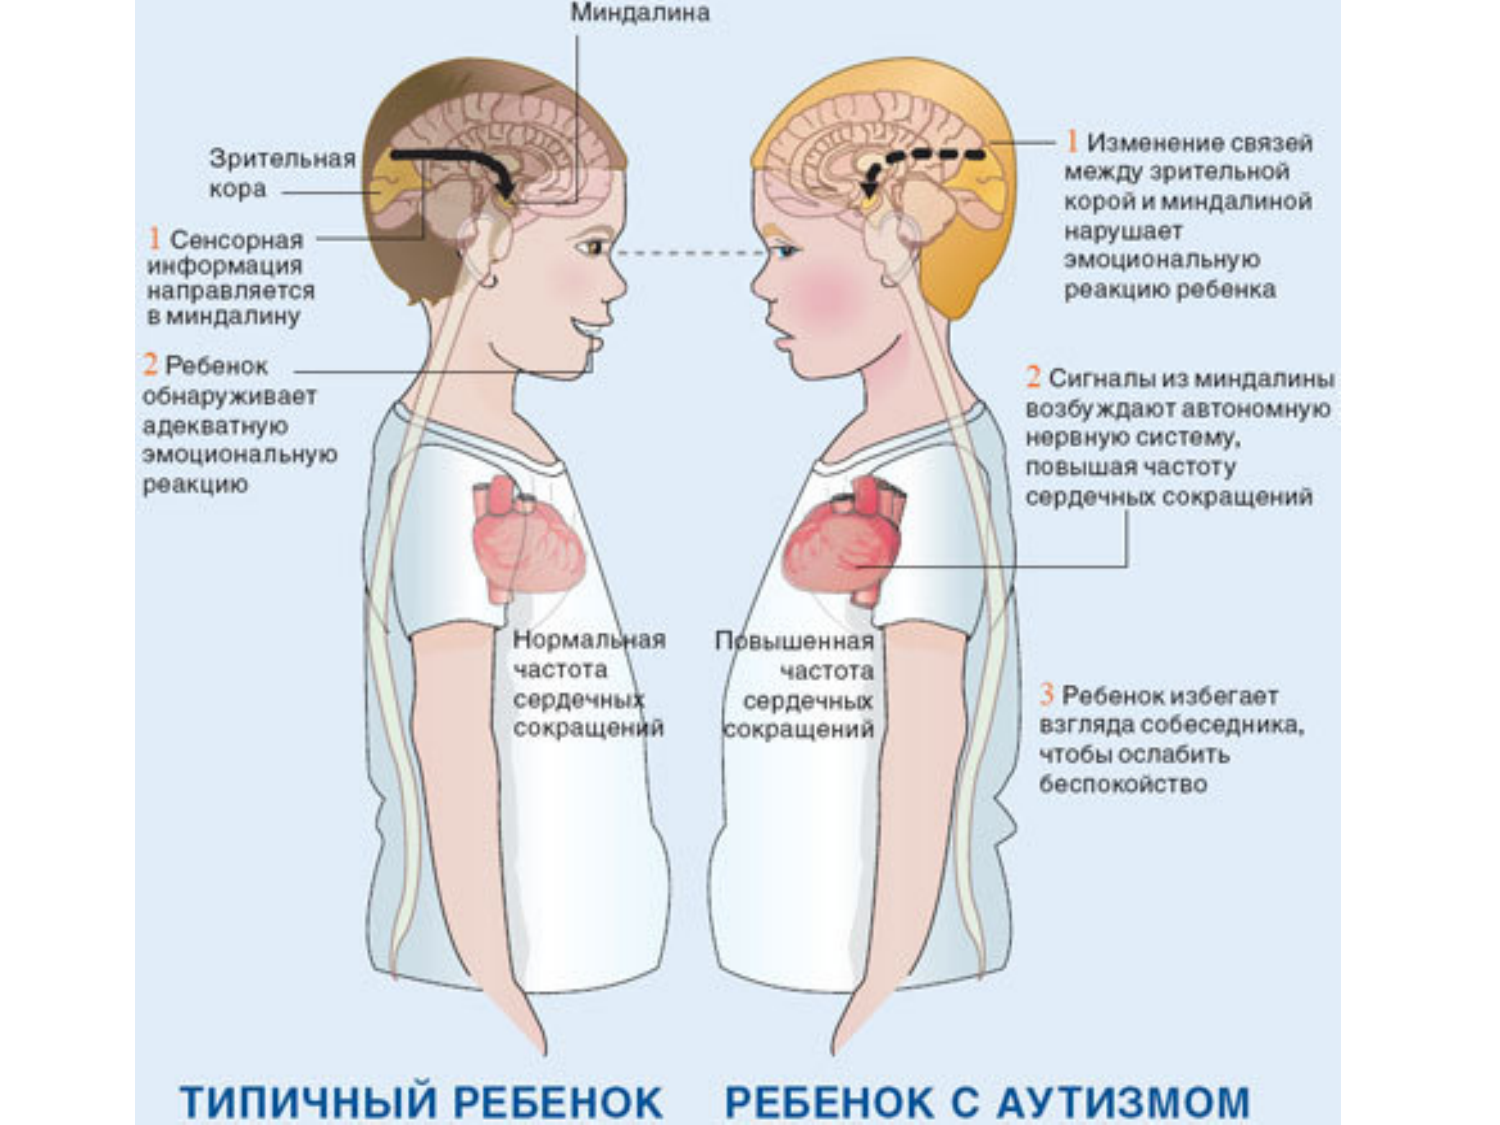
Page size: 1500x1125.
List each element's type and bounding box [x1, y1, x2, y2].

picture [135, 0, 1341, 1125]
